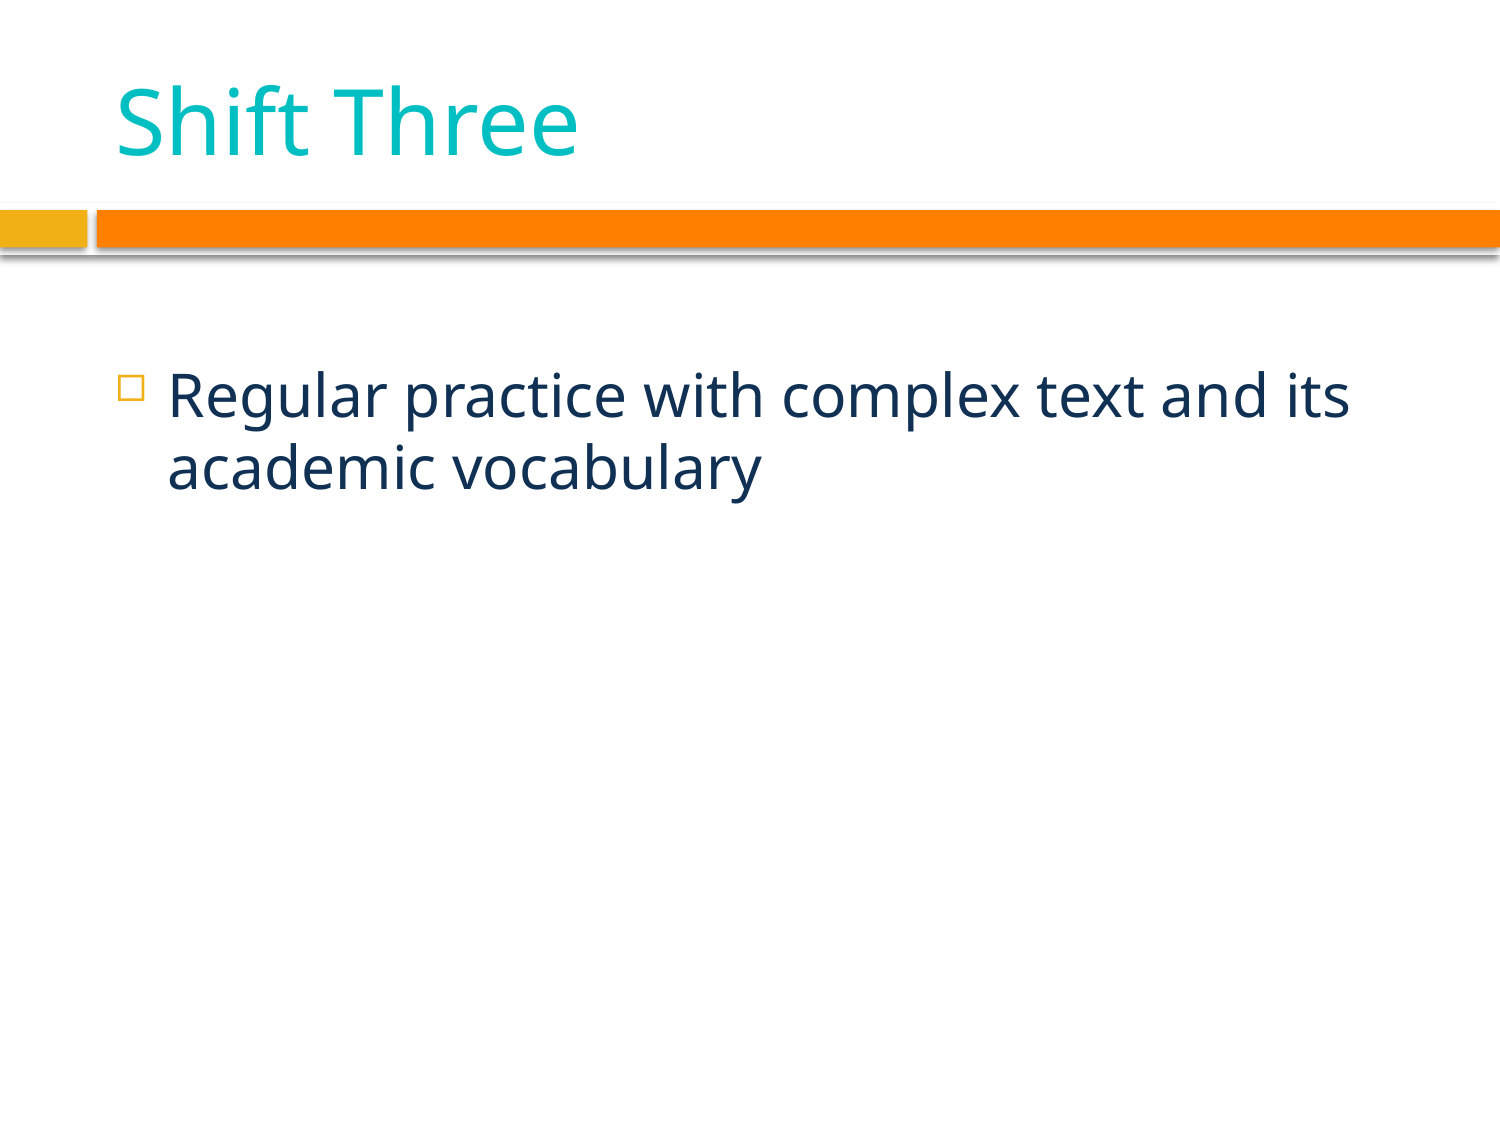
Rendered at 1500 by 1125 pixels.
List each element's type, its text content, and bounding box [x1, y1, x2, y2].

list Regular practice with complex text and its academic vocabulary [100, 262, 1438, 1000]
title Shift Three [100, 37, 1438, 200]
